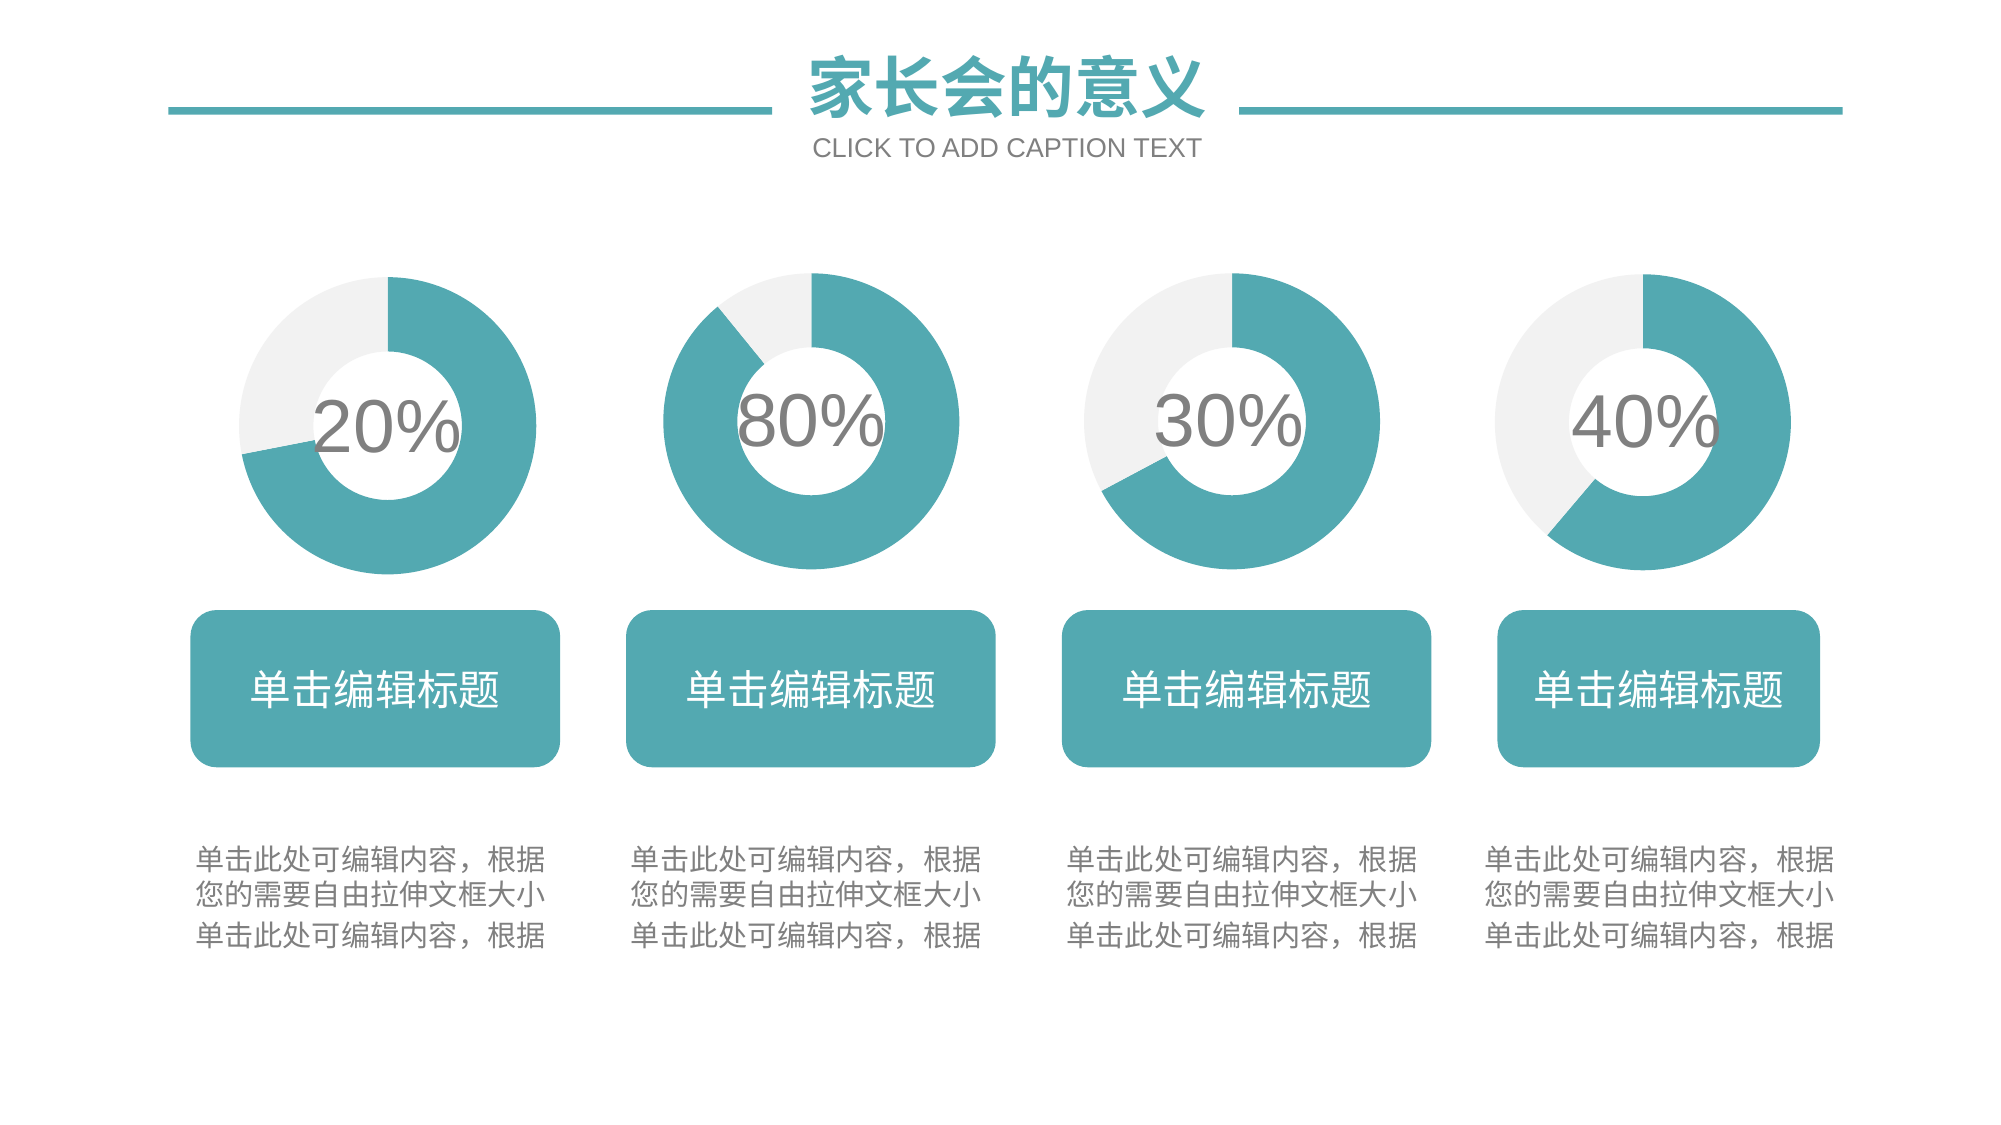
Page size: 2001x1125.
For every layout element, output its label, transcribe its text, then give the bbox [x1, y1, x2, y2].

text_box 单击此处可编辑内容，根据您的需要自由拉伸文框大小 单击此处可编辑内容，根据 [630, 841, 1008, 952]
text_box 单击编辑标题 [625, 609, 997, 769]
text_box 单击此处可编辑内容，根据您的需要自由拉伸文框大小 单击此处可编辑内容，根据 [195, 841, 572, 952]
text_box 单击此处可编辑内容，根据您的需要自由拉伸文框大小 单击此处可编辑内容，根据 [1484, 841, 1855, 952]
text_box 单击编辑标题 [1060, 609, 1433, 769]
text_box 单击编辑标题 [1496, 609, 1822, 769]
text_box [168, 45, 1843, 163]
text_box 单击此处可编辑内容，根据您的需要自由拉伸文框大小 单击此处可编辑内容，根据 [1066, 841, 1443, 952]
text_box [174, 257, 1840, 597]
text_box 单击编辑标题 [189, 609, 562, 769]
